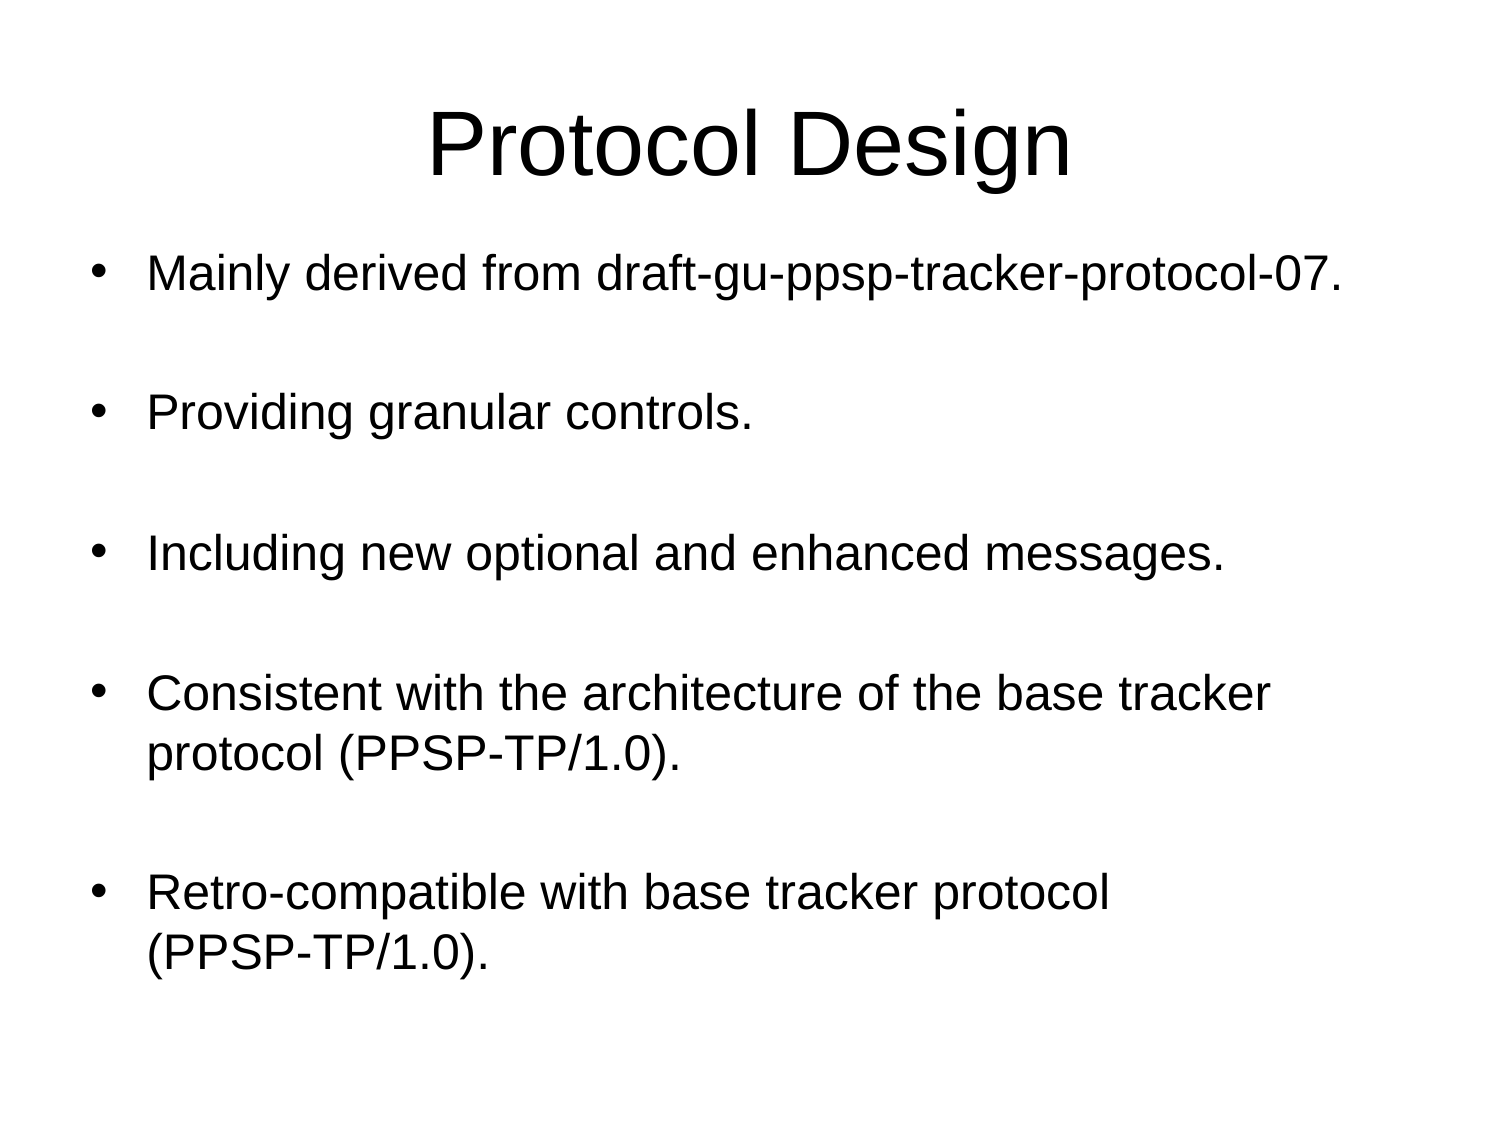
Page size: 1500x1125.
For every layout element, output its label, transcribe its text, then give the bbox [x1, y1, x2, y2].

list Mainly derived from draft-gu-ppsp-tracker-protocol-07. Providing granular controls. Including new optional and enhanced messages. Consistent with the architecture of the base tracker protocol (PPSP-TP/1.0). Retro-compatible with base tracker protocol (PPSP-TP/1.0). [75, 232, 1425, 1054]
title Protocol Design [75, 45, 1425, 232]
